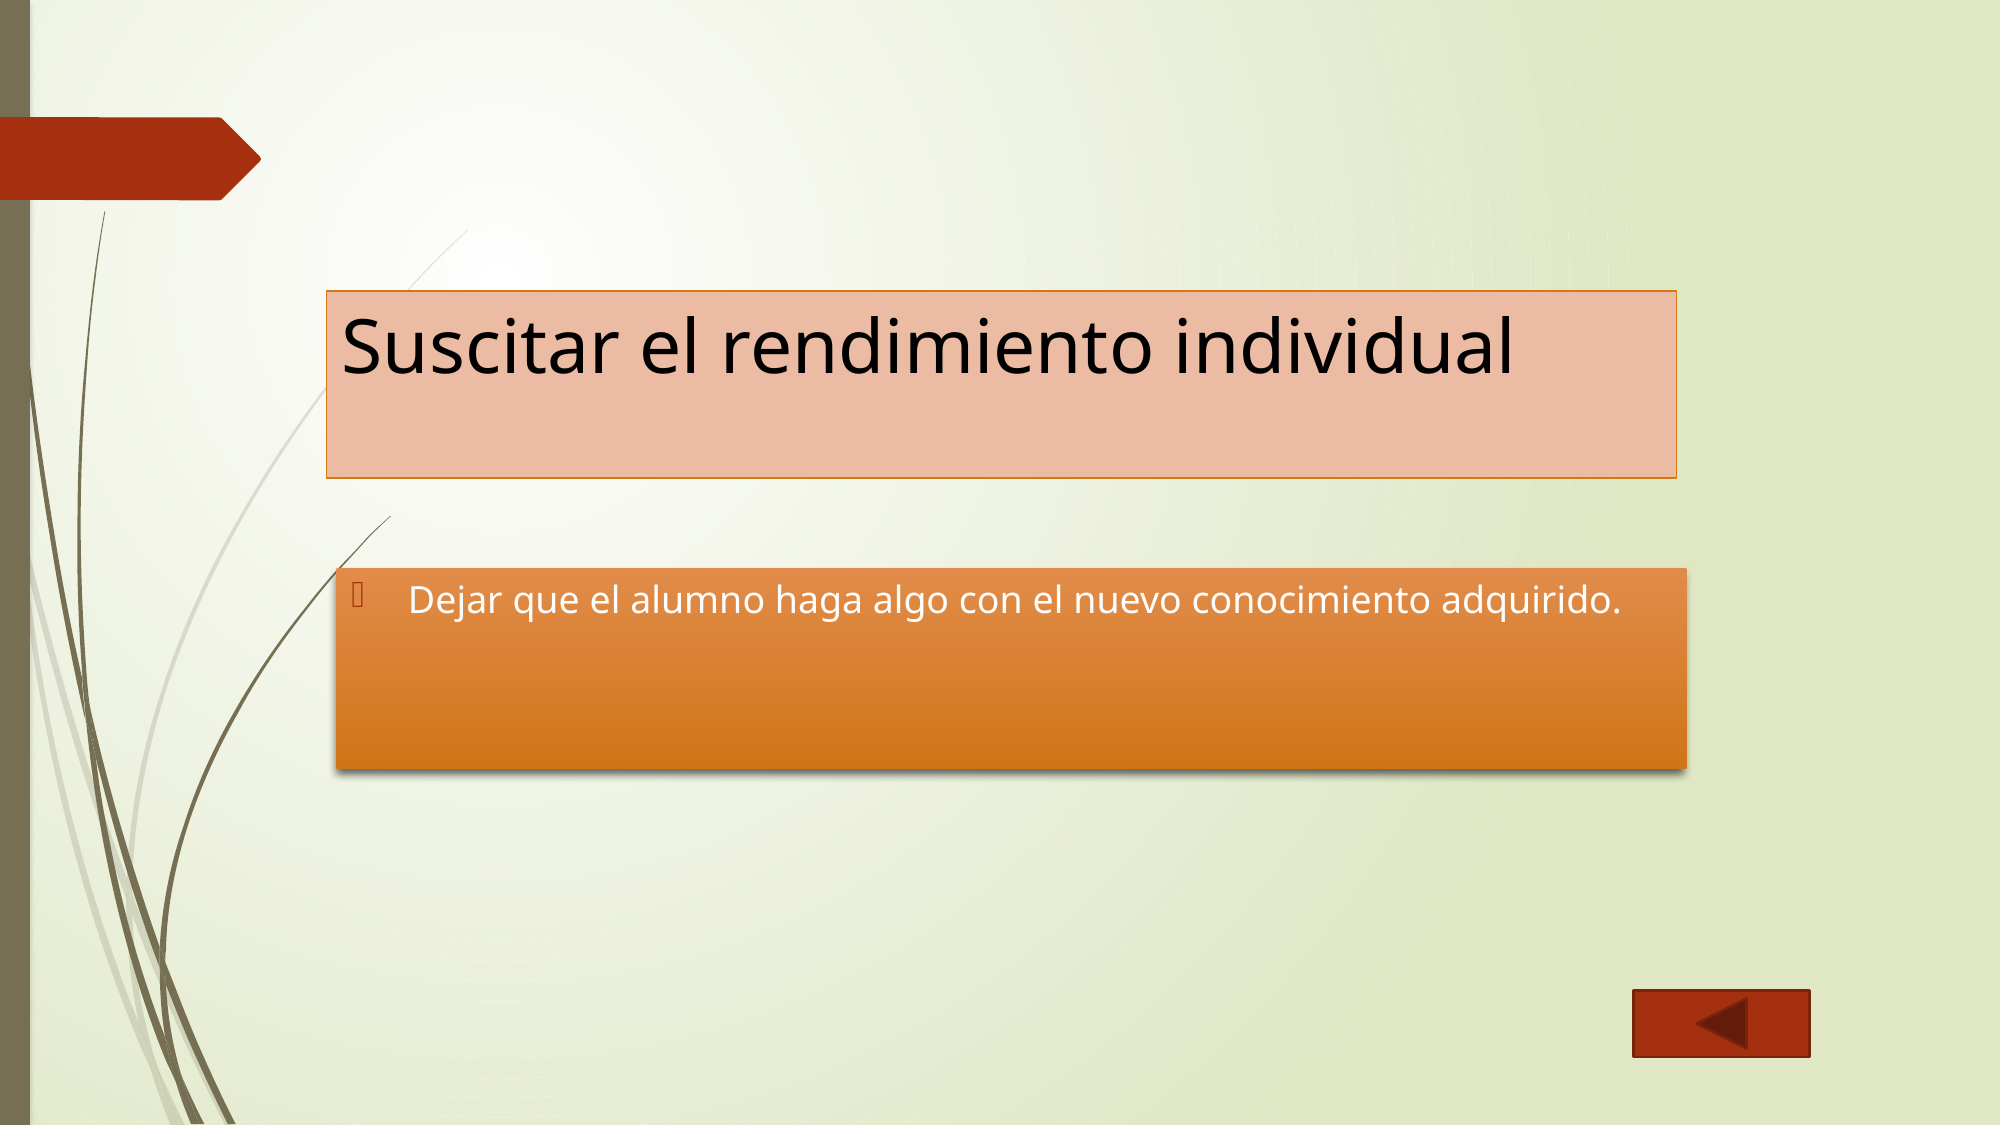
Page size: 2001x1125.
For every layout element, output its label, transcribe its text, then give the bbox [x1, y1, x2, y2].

title Suscitar el rendimiento individual [326, 290, 1677, 479]
list Dejar que el alumno haga algo con el nuevo conocimiento adquirido. [336, 568, 1687, 769]
text_box [1632, 989, 1811, 1058]
